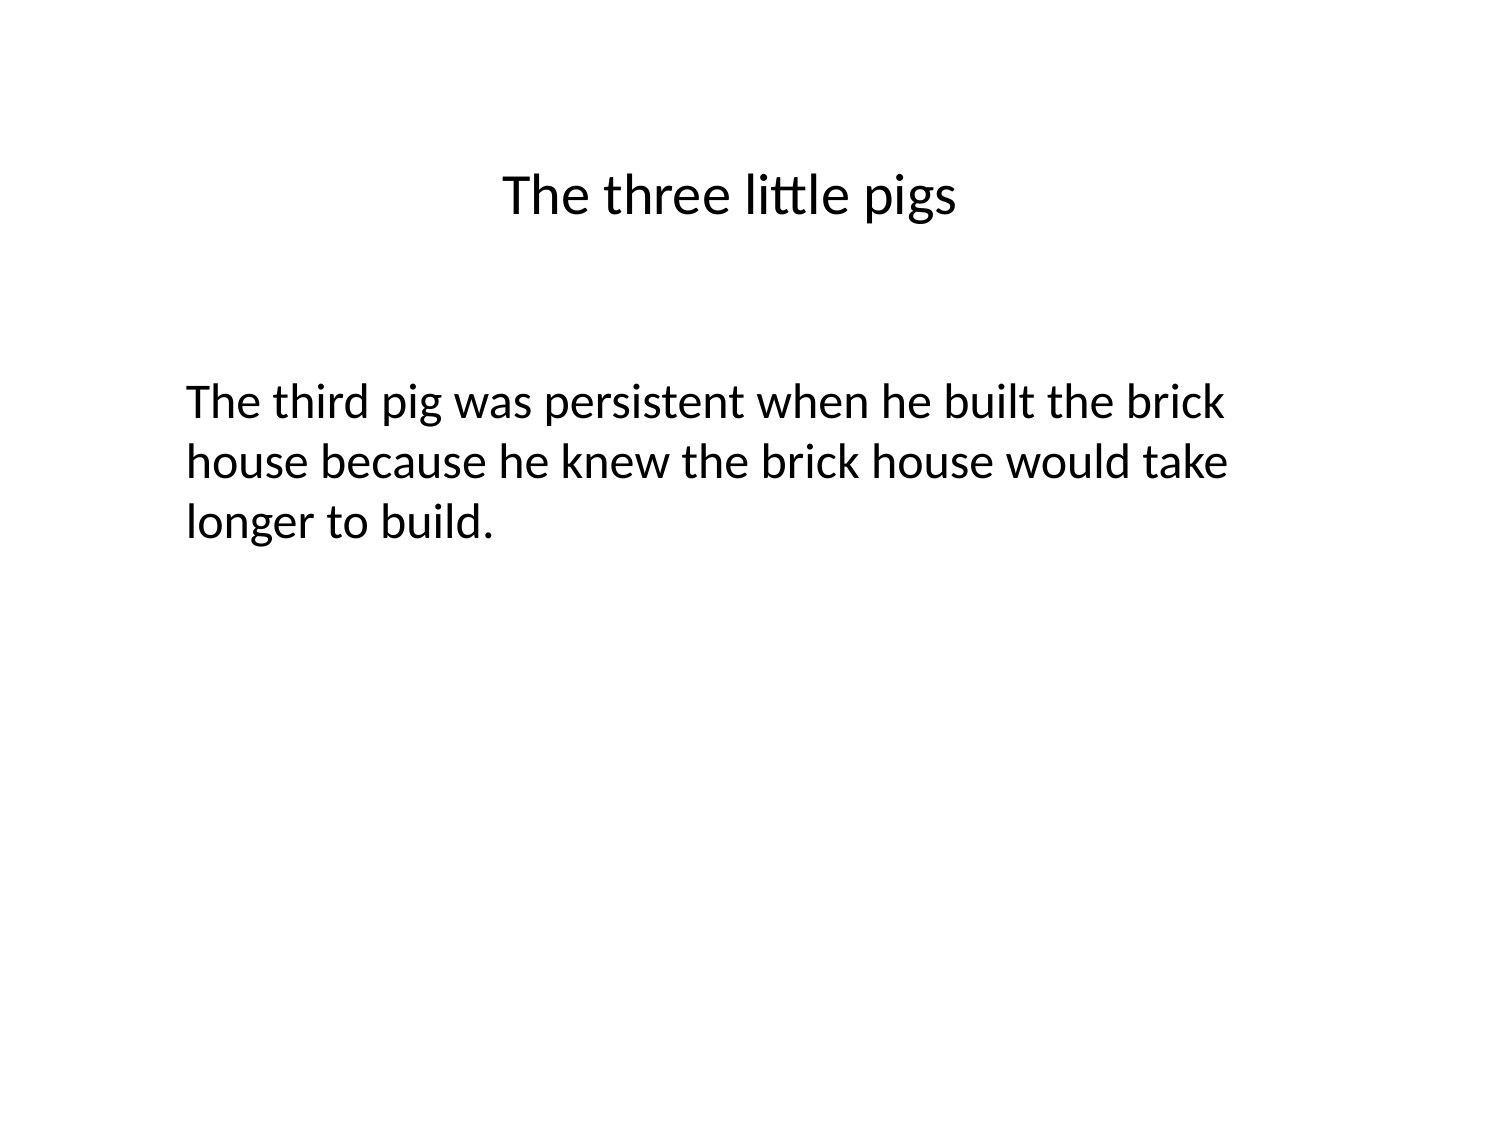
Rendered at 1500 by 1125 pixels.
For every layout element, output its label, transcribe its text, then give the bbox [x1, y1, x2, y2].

text_box The third pig was persistent when he built the brick house because he knew the brick house would take longer to build. [171, 361, 1353, 557]
text_box The three little pigs [182, 149, 1365, 234]
